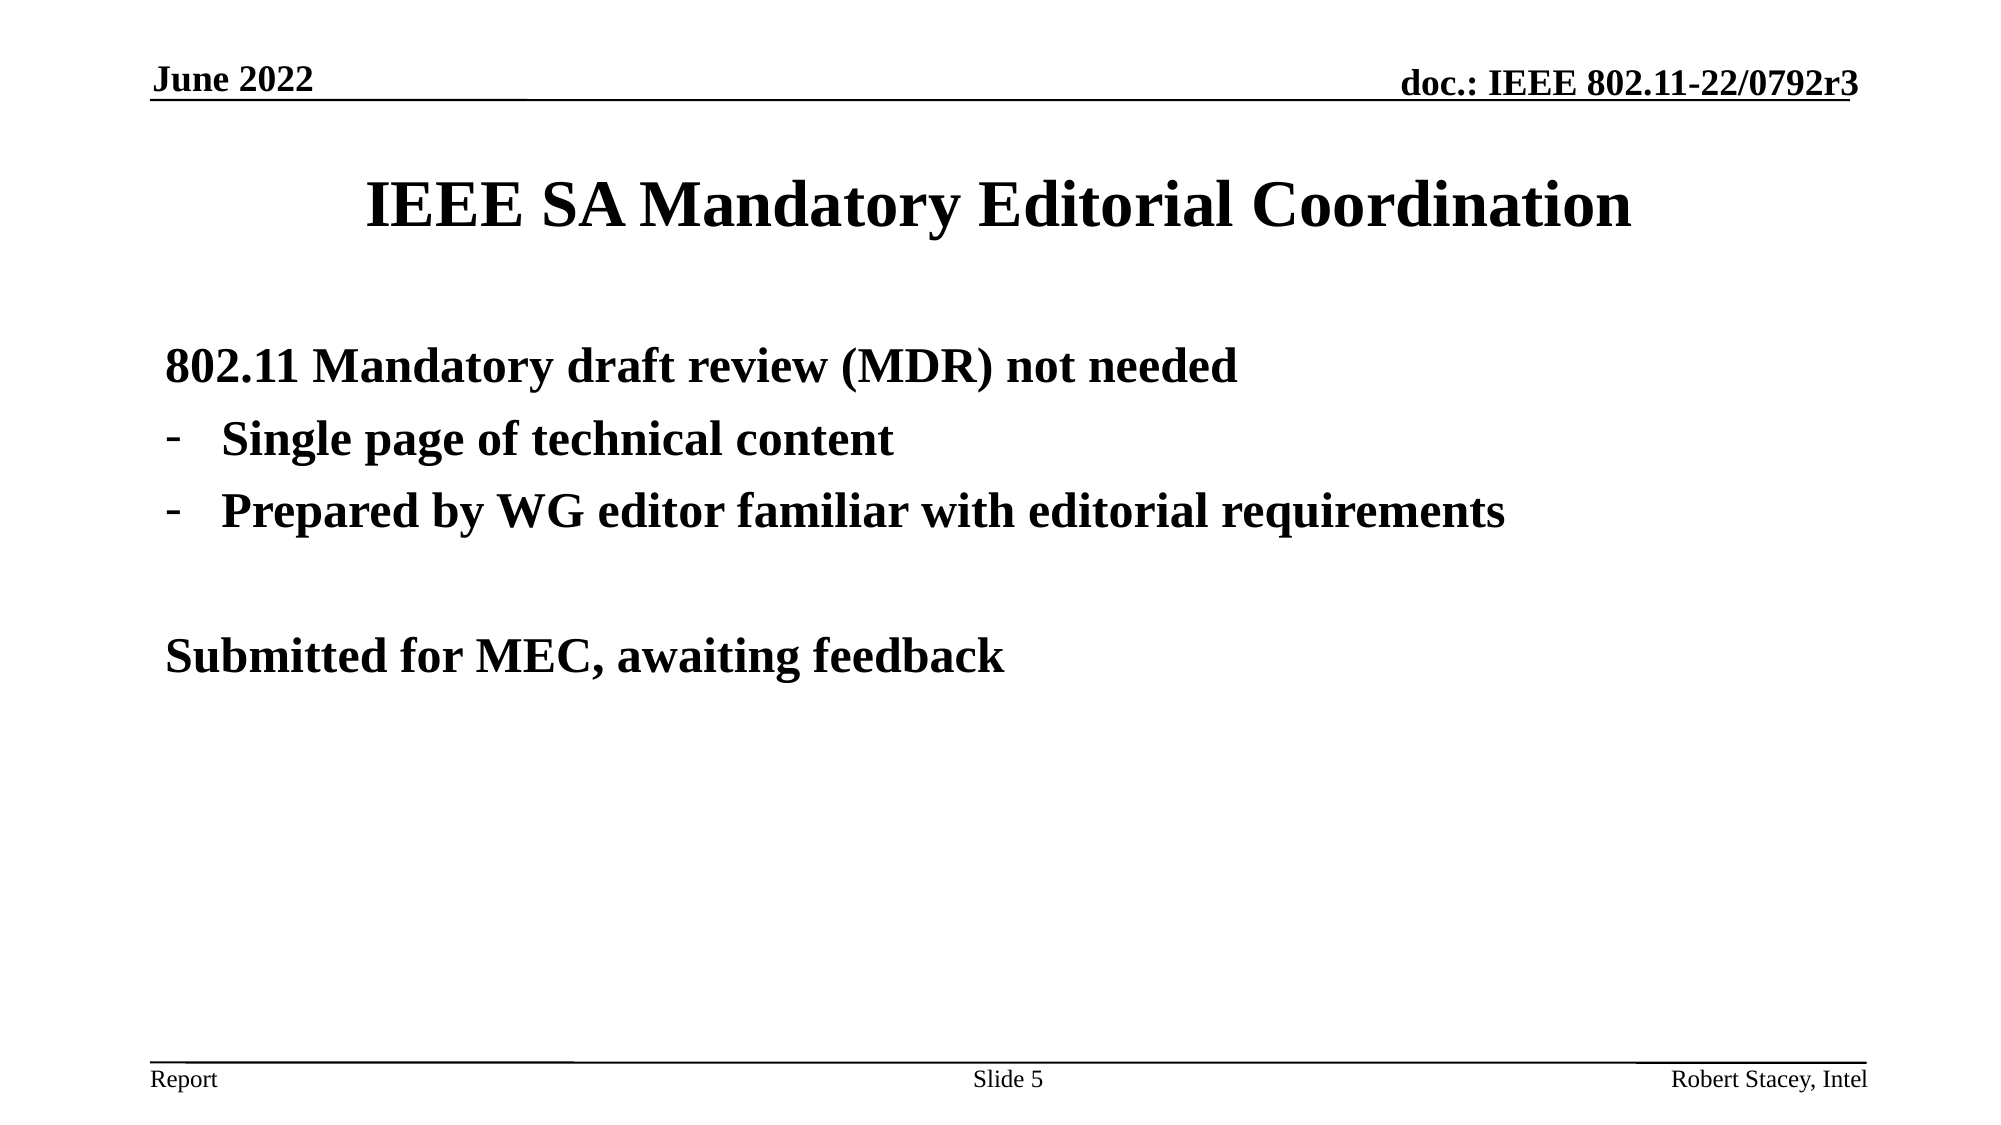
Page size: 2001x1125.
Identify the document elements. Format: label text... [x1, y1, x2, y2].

title IEEE SA Mandatory Editorial Coordination [149, 112, 1850, 288]
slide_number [152, 54, 563, 100]
slide_number Slide 5 [950, 1061, 1067, 1123]
footer Robert Stacey, Intel [1171, 1061, 1869, 1093]
list 802.11 Mandatory draft review (MDR) not needed Single page of technical content Prepared by WG editor familiar with editorial requirements Submitted for MEC, awaiting feedback [149, 324, 1850, 1000]
